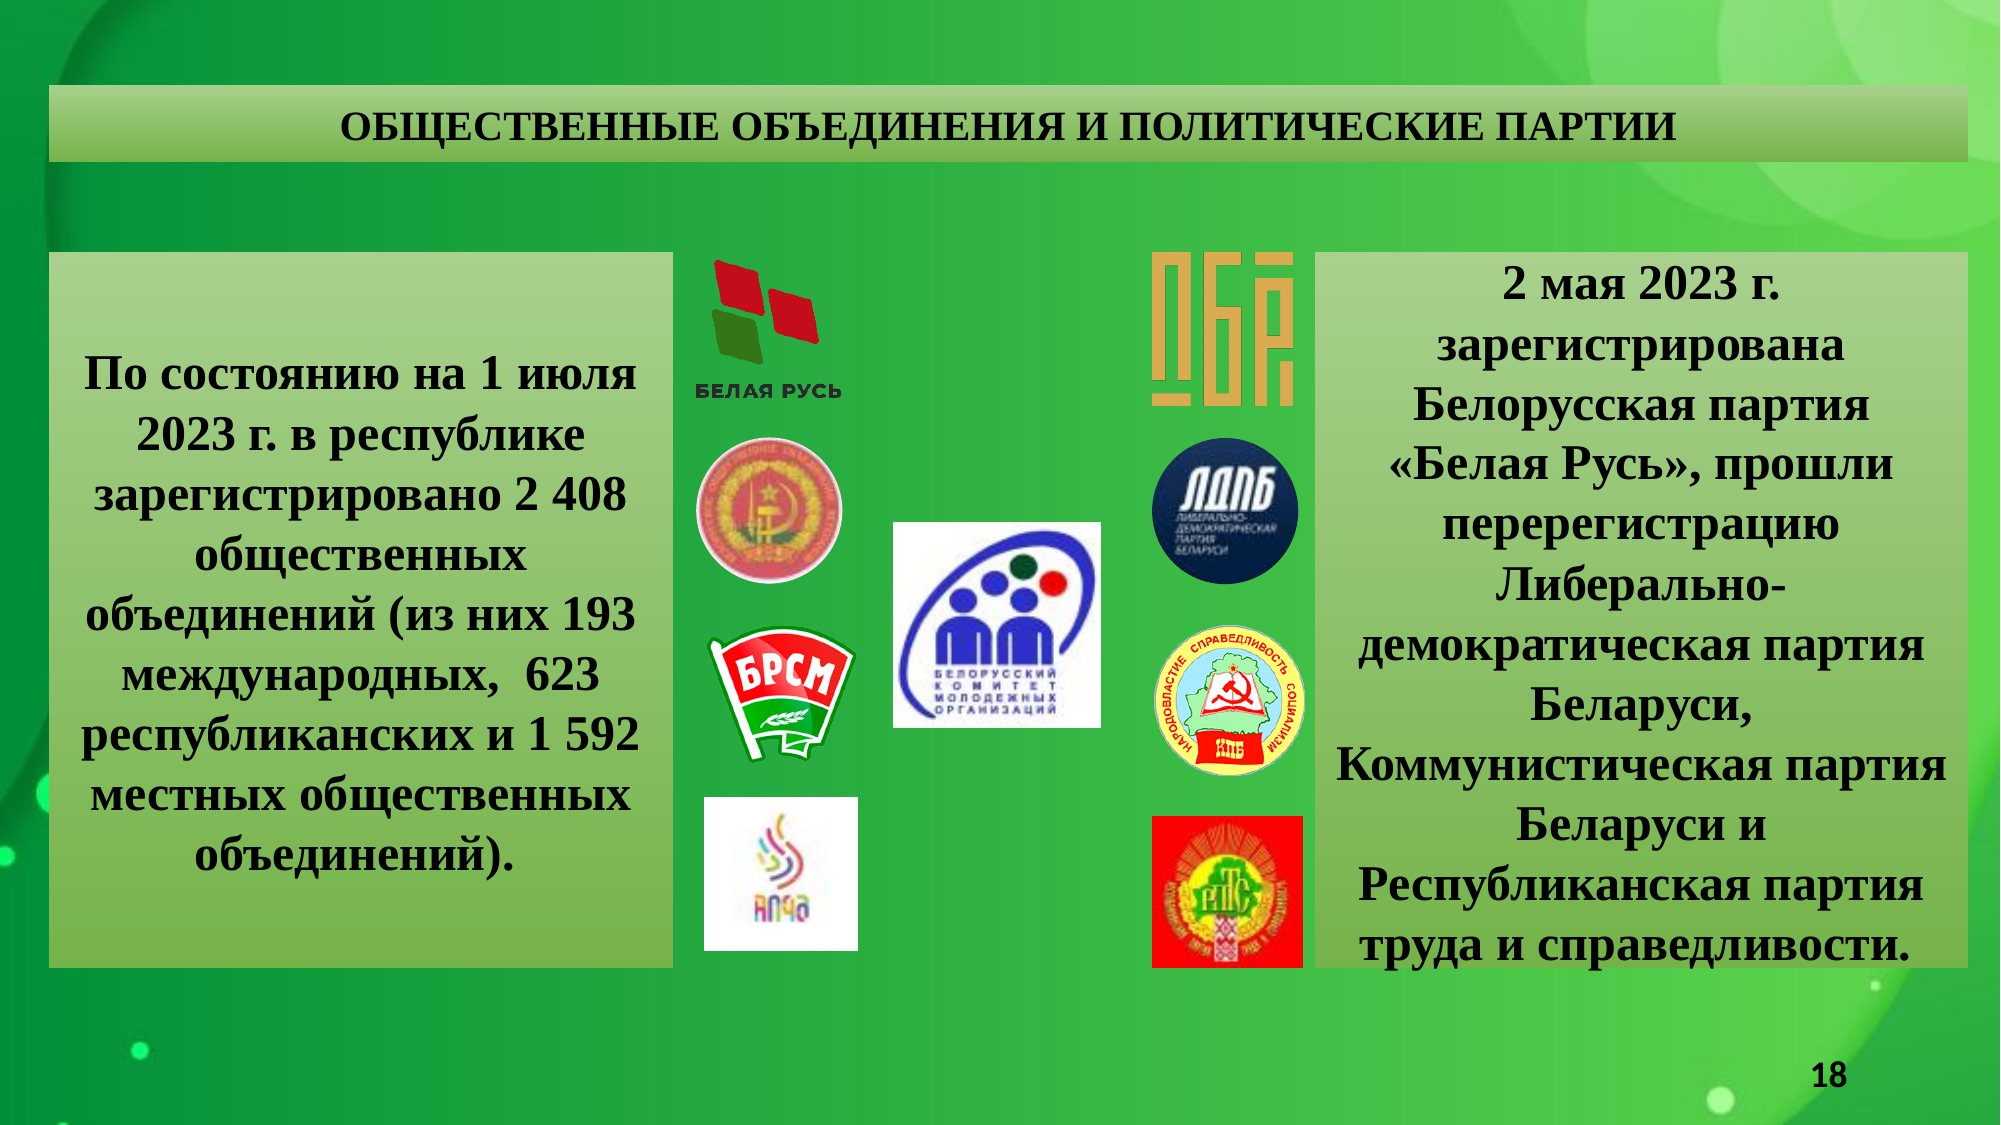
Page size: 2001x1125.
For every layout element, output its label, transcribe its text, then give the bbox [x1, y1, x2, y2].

slide_number 18 [1412, 1042, 1863, 1103]
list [696, 260, 841, 398]
text_box ОБЩЕСТВЕННЫЕ ОБЪЕДИНЕНИЯ И ПОЛИТИЧЕСКИЕ ПАРТИИ [49, 85, 1968, 162]
picture [0, 0, 2000, 1125]
text_box По состоянию на 1 июля 2023 г. в республике зарегистрировано 2 408 общественных объединений (из них 193 международных, 623 республиканских и 1 592 местных общественных объединений). [49, 252, 673, 968]
text_box 2 мая 2023 г. зарегистрирована Белорусская партия «Белая Русь», прошли перерегистрацию Либерально-демократическая партия Беларуси, Коммунистическая партия Беларуси и Республиканская партия труда и справедливости. [1315, 252, 1968, 968]
